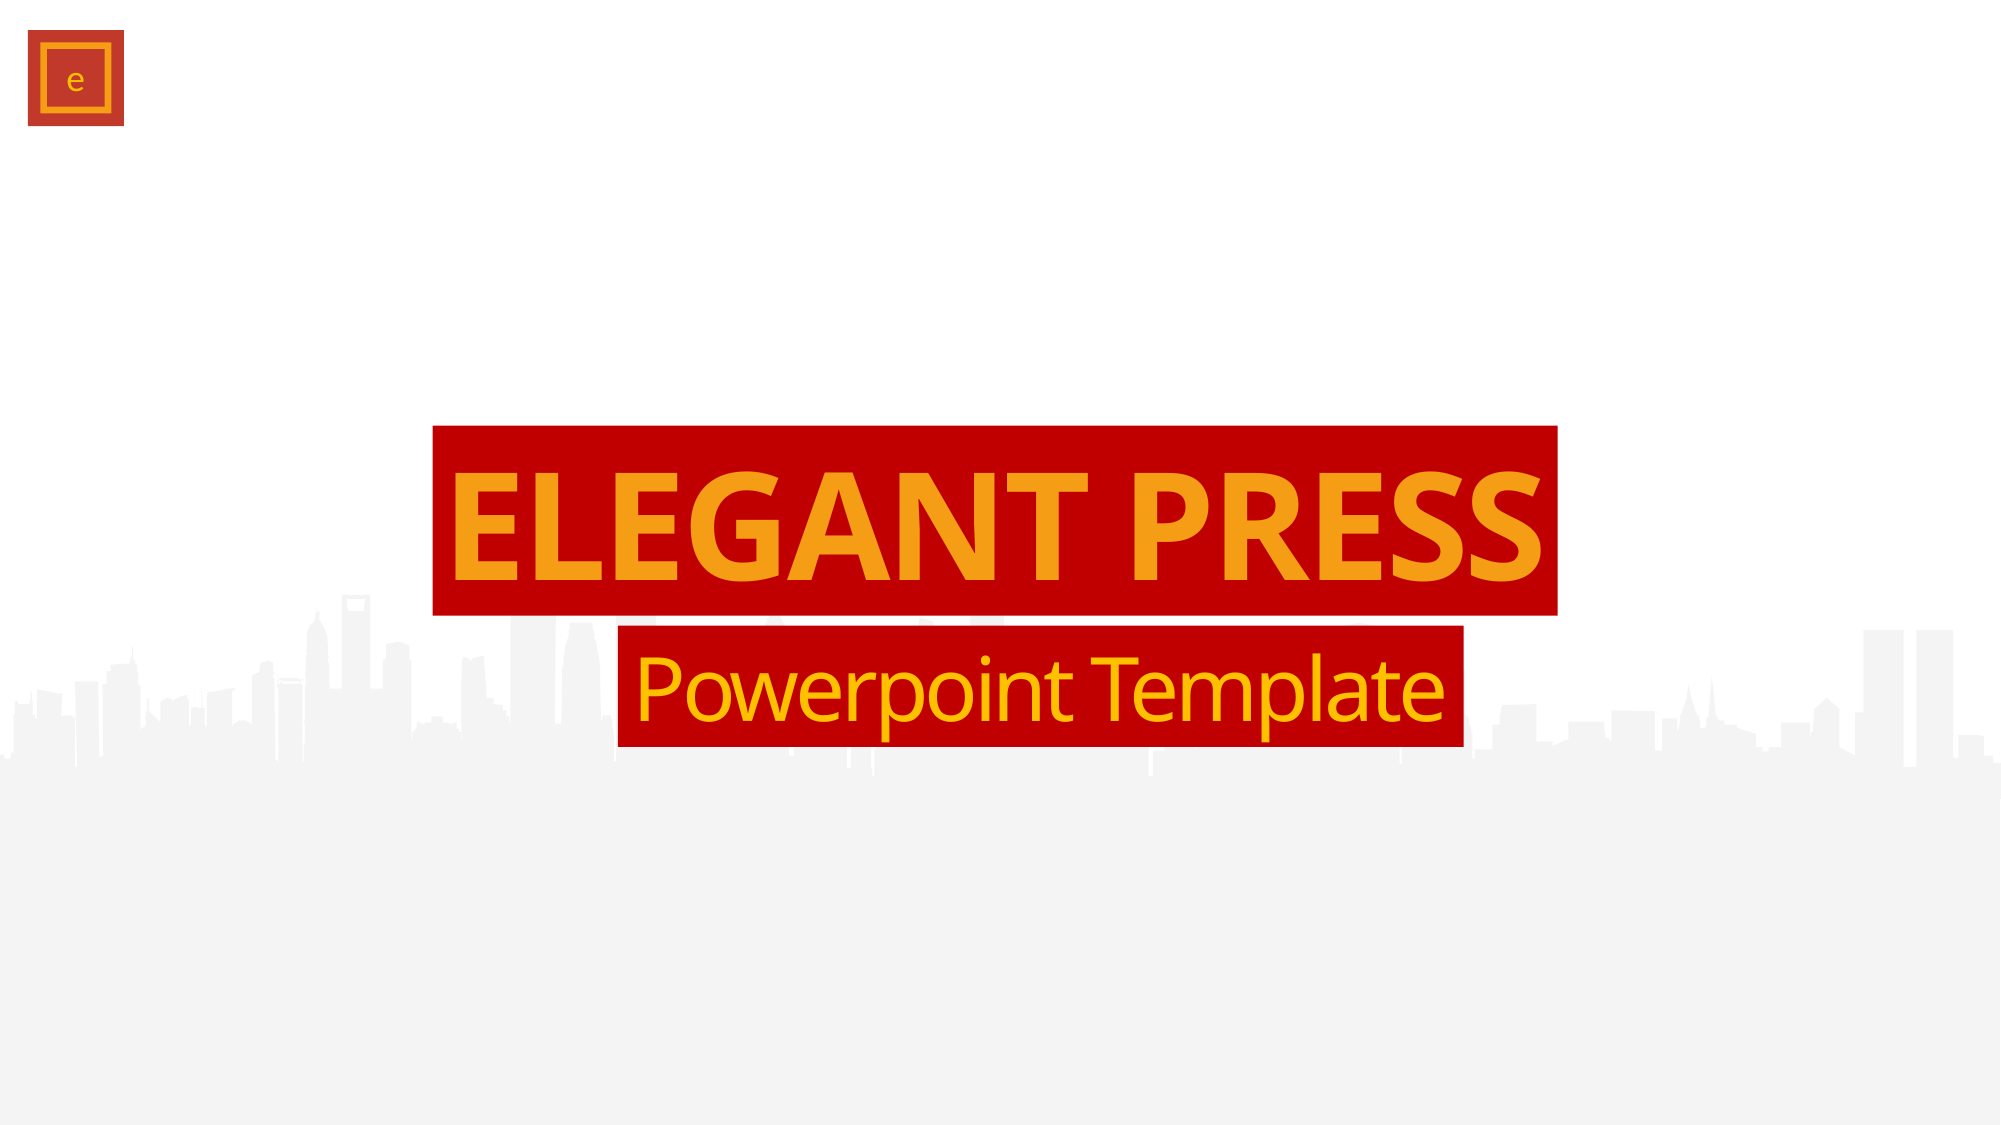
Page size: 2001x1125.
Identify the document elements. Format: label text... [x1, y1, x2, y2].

text_box ELEGANT PRESS [432, 425, 1558, 616]
text_box Powerpoint Template [617, 625, 1464, 747]
